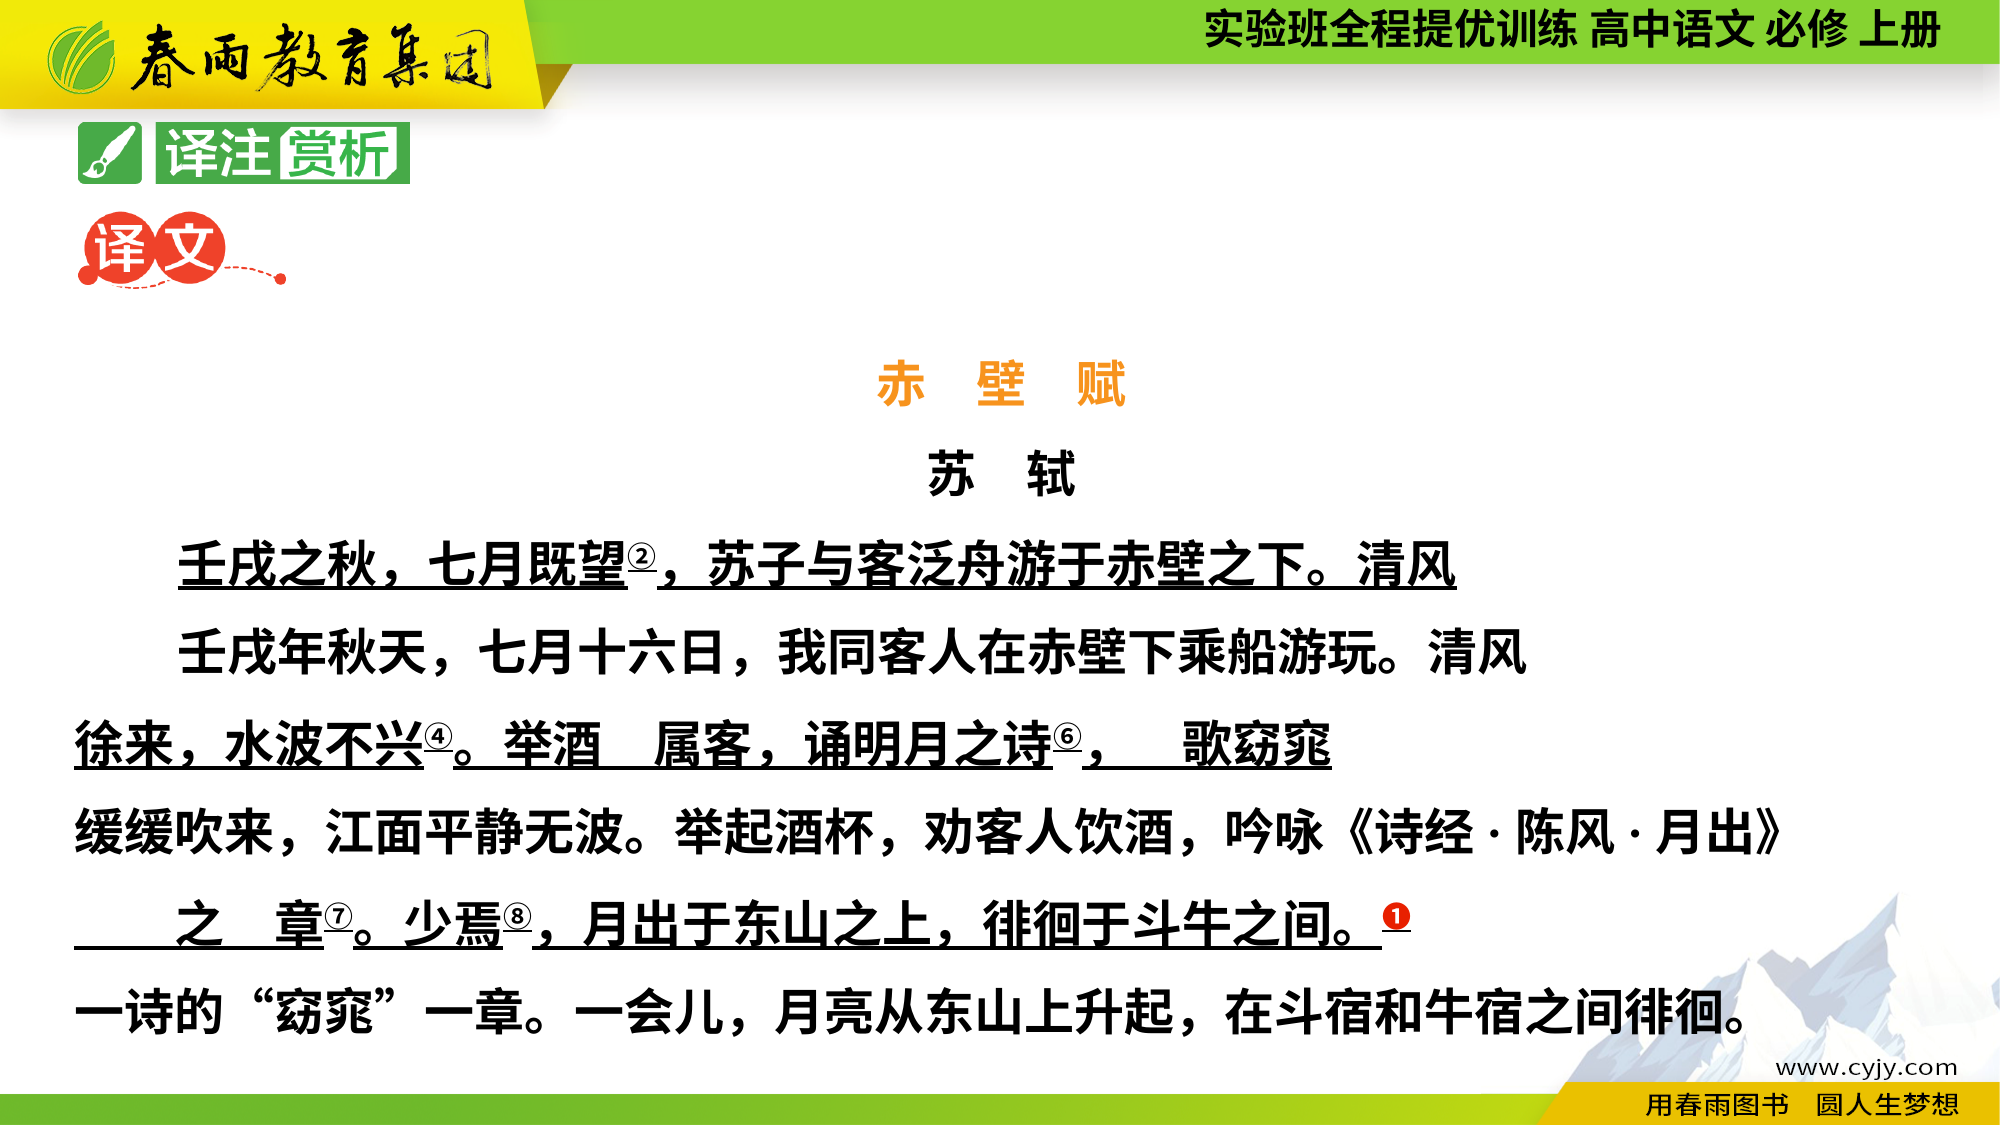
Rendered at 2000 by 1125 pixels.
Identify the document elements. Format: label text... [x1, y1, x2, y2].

picture [0, 0, 2000, 1125]
text_box 壬戌年秋天，七月十六日，我同客人在赤壁下乘船游玩。清风 缓缓吹来，江面平静无波。举起酒杯，劝客人饮酒，吟咏《诗经·陈风·月出》 一诗的“窈窕”一章。一会儿，月亮从东山上升起，在斗宿和牛宿之间徘徊。 [59, 583, 1944, 1049]
